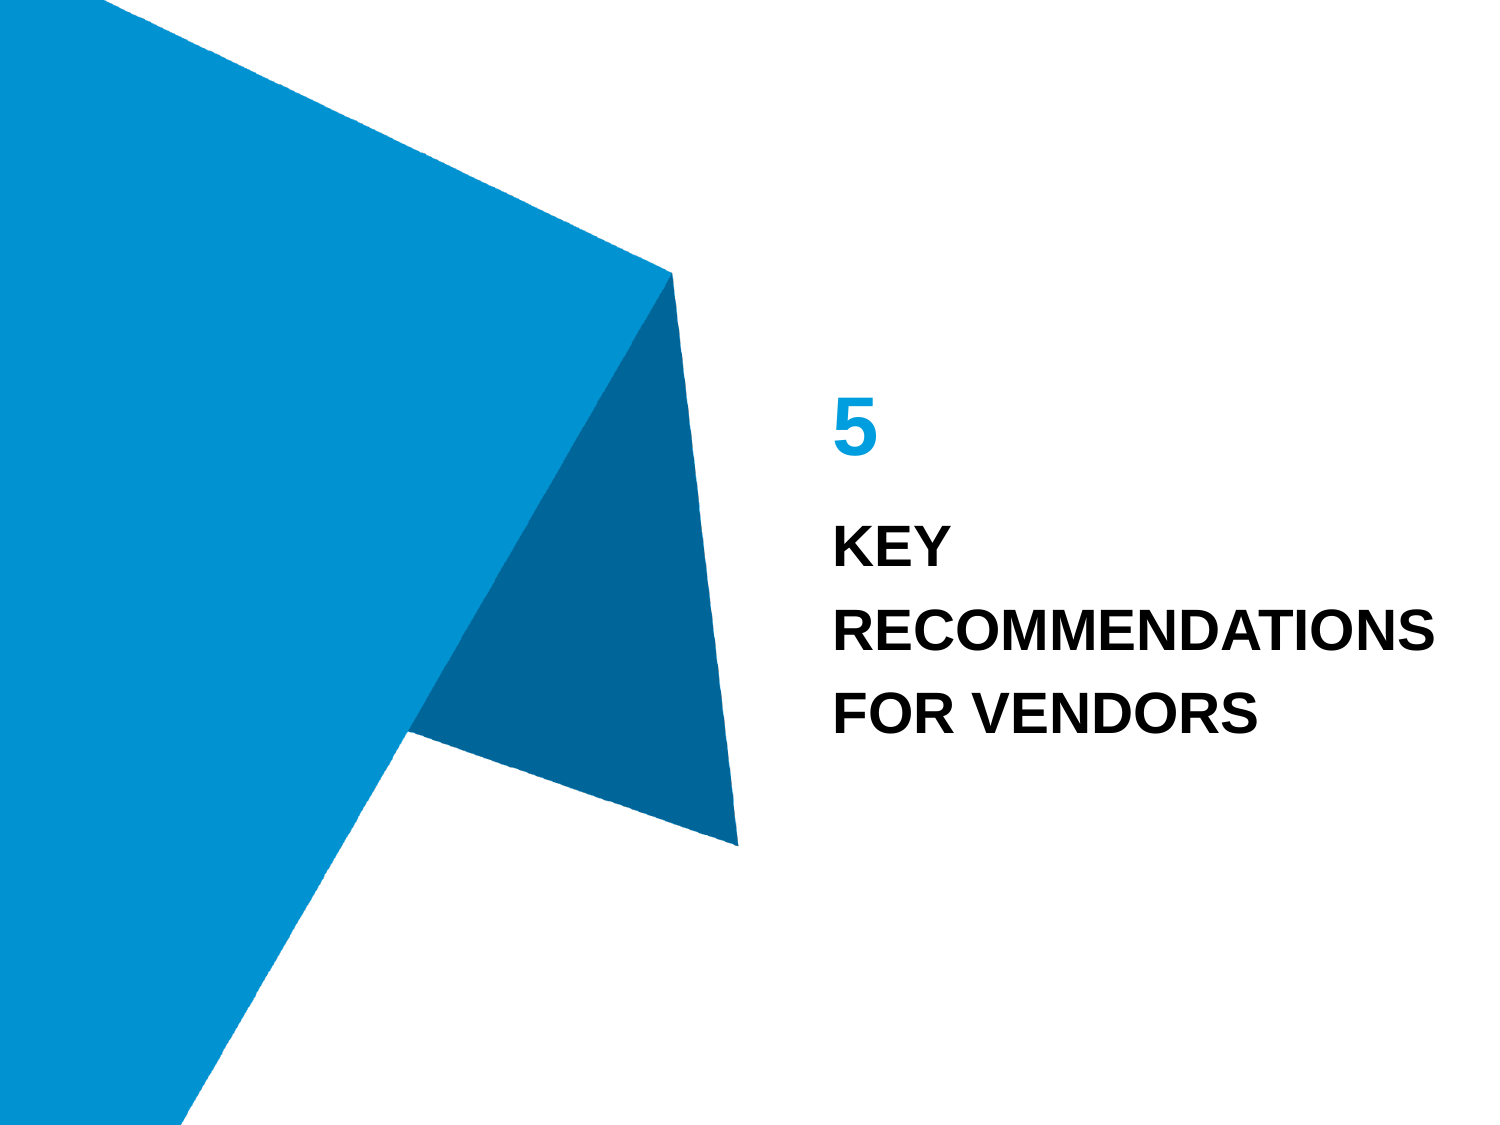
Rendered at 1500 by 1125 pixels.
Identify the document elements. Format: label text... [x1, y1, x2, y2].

title KEY RECOMMENDATIONS FOR VENDORS [832, 493, 1452, 851]
list 5 [832, 282, 1382, 472]
picture [107, 0, 1500, 1125]
